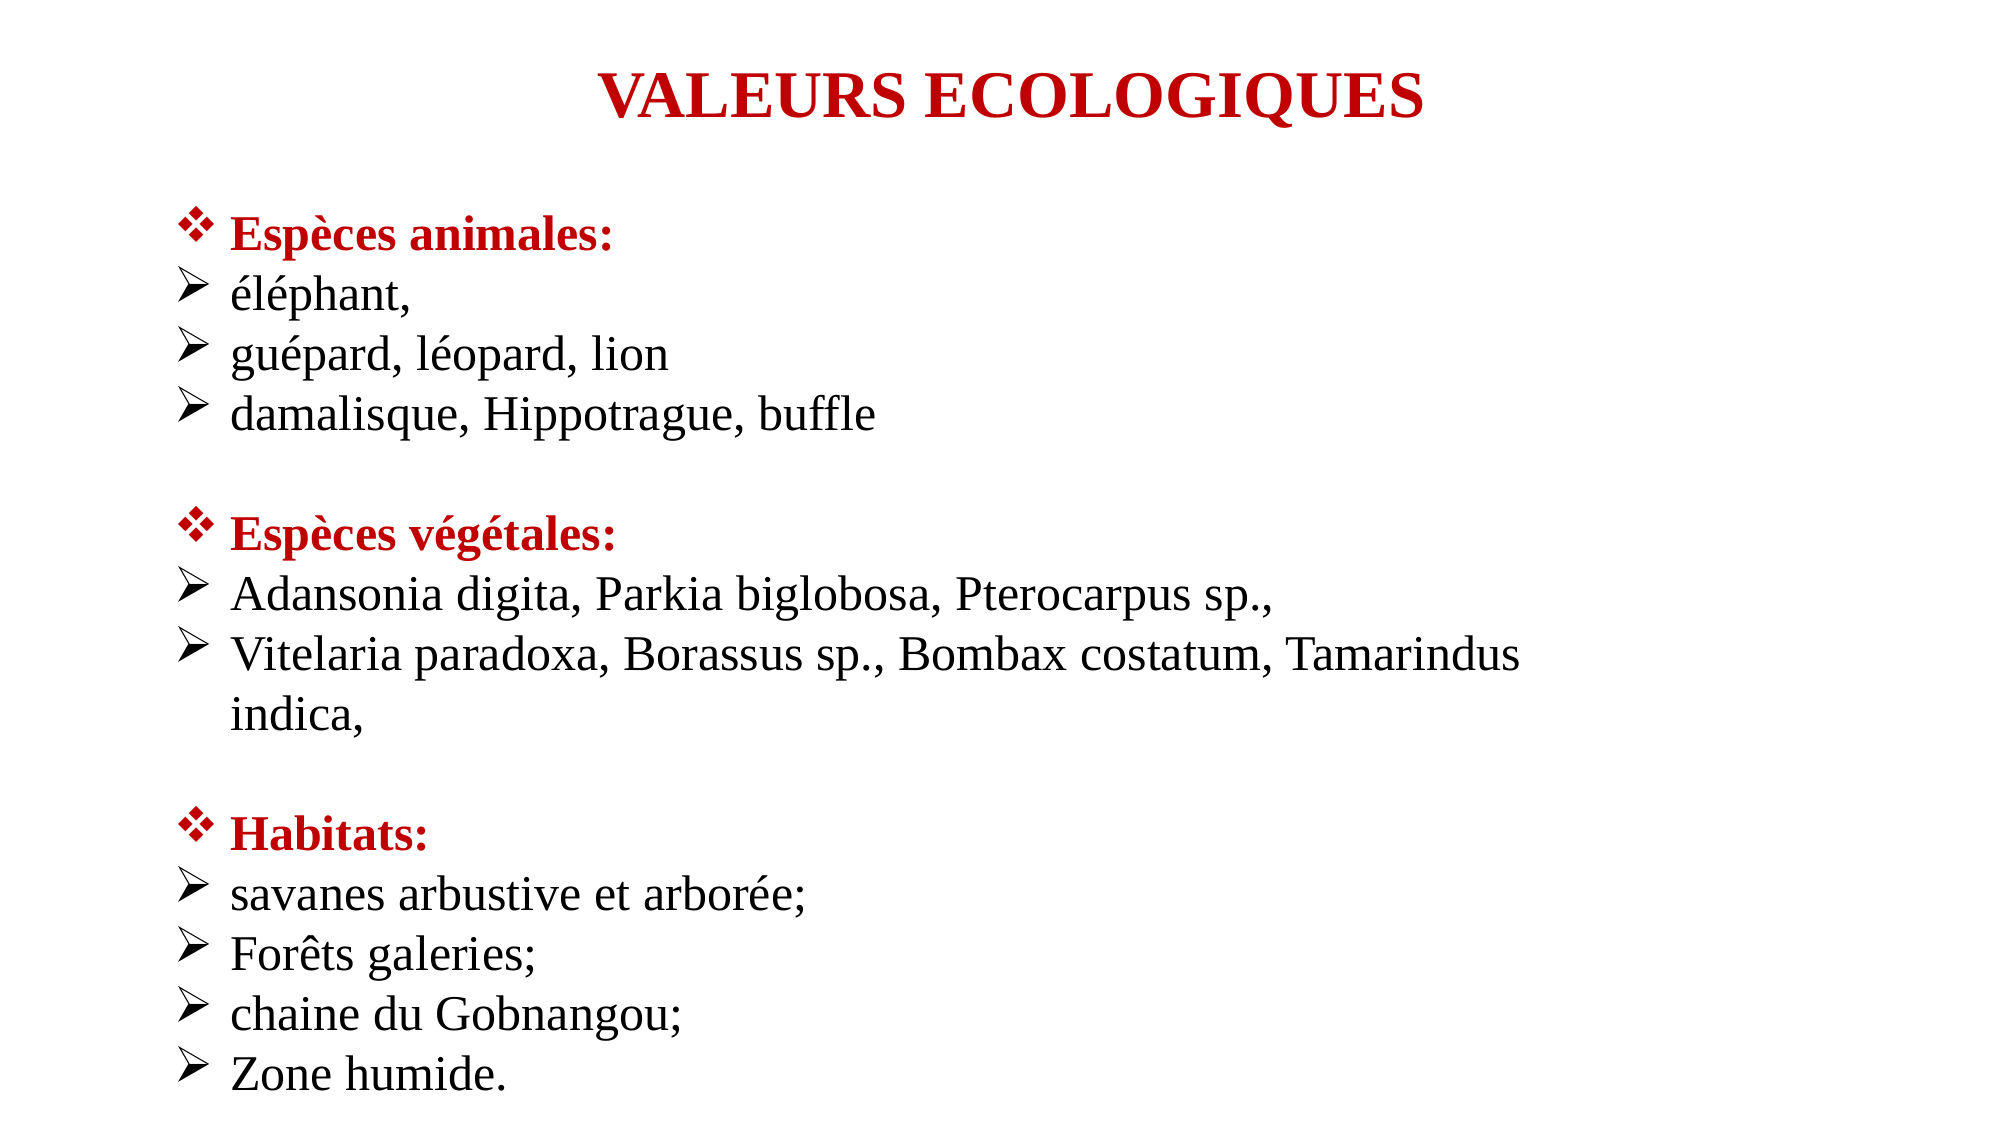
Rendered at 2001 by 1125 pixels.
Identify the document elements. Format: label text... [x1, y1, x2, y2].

text_box Espèces animales: éléphant, guépard, léopard, lion damalisque, Hippotrague, buffle Espèces végétales: Adansonia digita, Parkia biglobosa, Pterocarpus sp., Vitelaria paradoxa, Borassus sp., Bombax costatum, Tamarindus indica, Habitats: savanes arbustive et arborée; Forêts galeries; chaine du Gobnangou; Zone humide. [159, 192, 1676, 1108]
title VALEURS ECOLOGIQUES [387, 36, 1601, 146]
